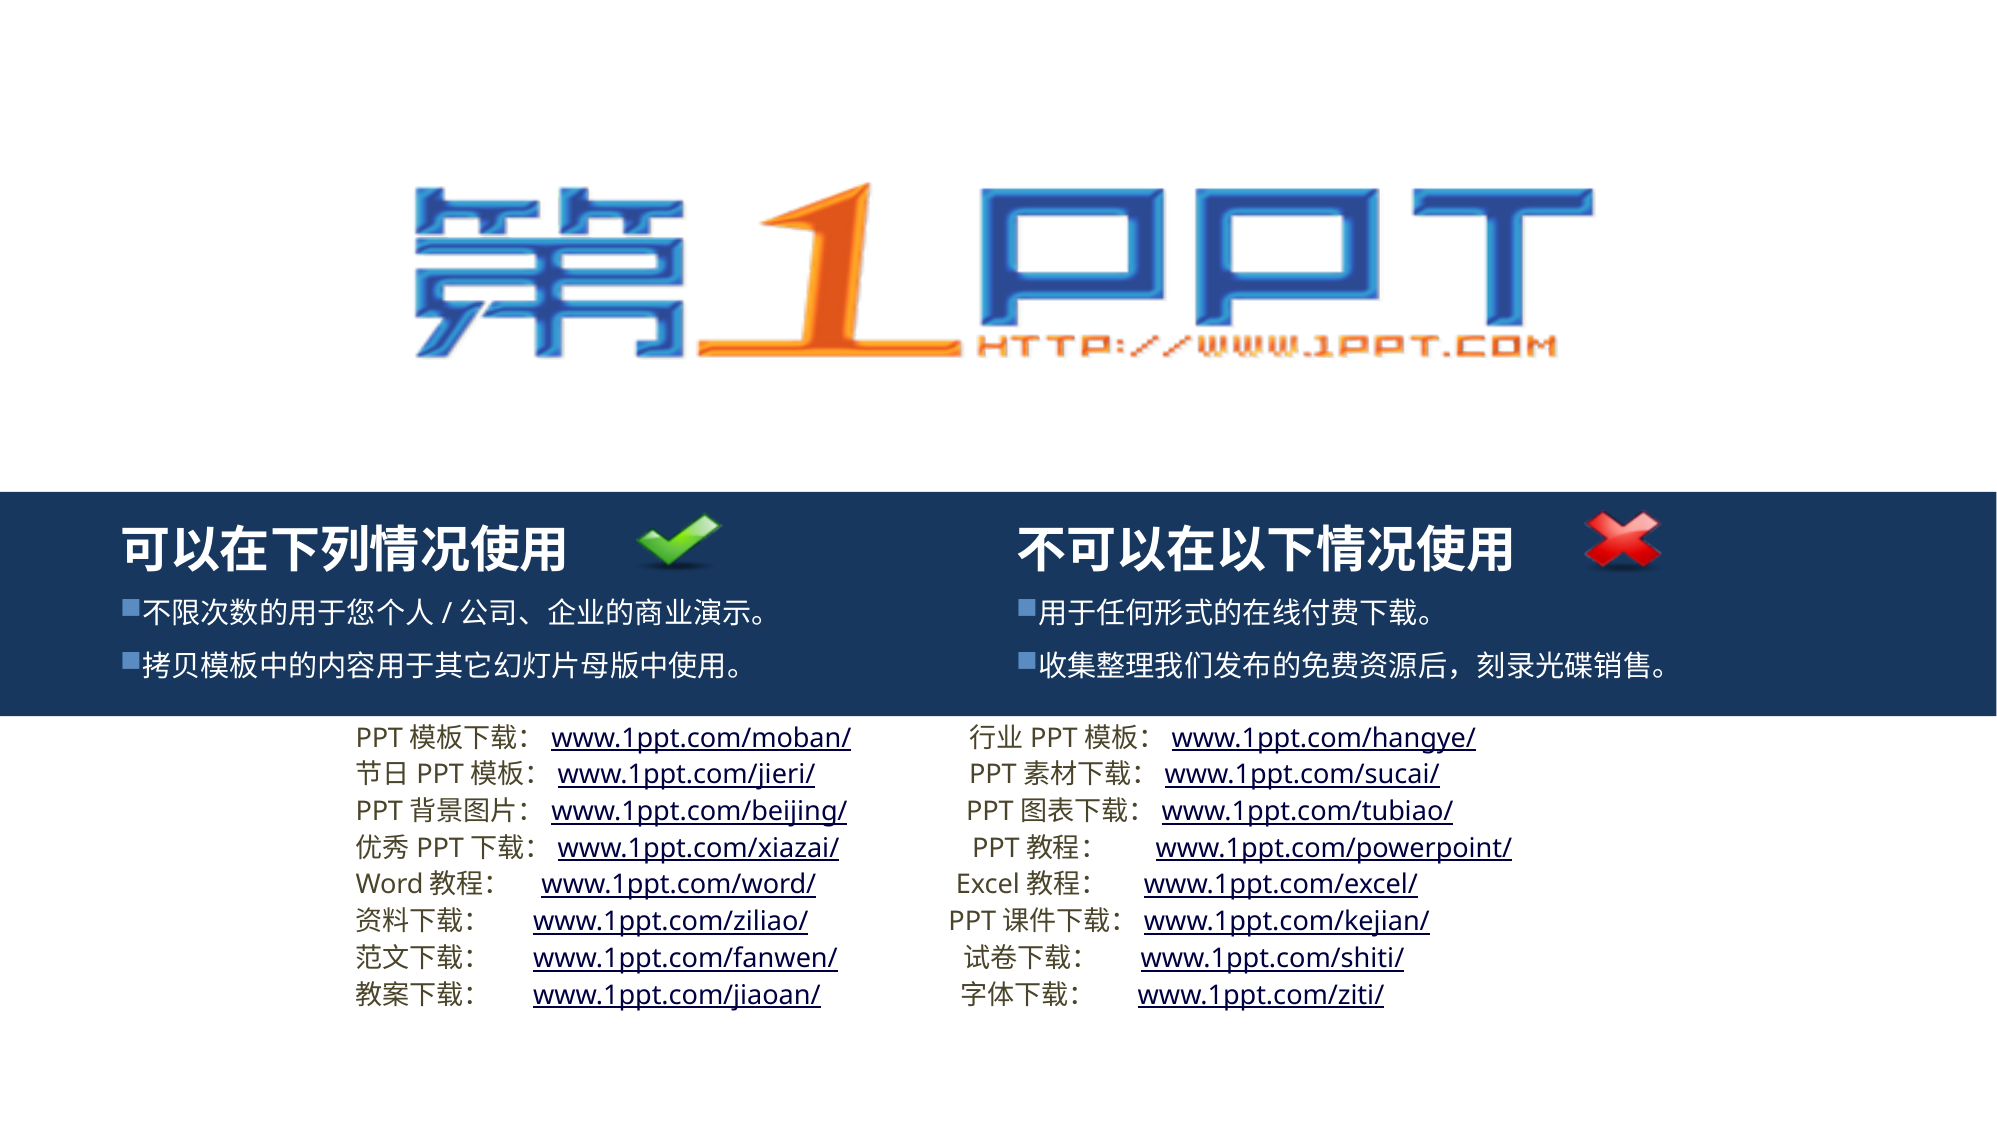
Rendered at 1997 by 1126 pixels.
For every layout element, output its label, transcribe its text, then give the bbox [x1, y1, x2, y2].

picture [178, 51, 1863, 492]
text_box 不可以在以下情况使用 用于任何形式的在线付费下载。 收集整理我们发布的免费资源后，刻录光碟销售。 [998, 508, 1895, 762]
text_box 可以在下列情况使用 不限次数的用于您个人/公司、企业的商业演示。 拷贝模板中的内容用于其它幻灯片母版中使用。 [102, 508, 999, 774]
text_box [0, 491, 1997, 717]
picture [1579, 507, 1666, 573]
picture [636, 507, 723, 573]
text_box PPT模板下载：www.1ppt.com/moban/ 行业PPT模板：www.1ppt.com/hangye/ 节日PPT模板：www.1ppt.com/jieri/ PPT素材下载：www.1ppt.com/sucai/ PPT背景图片：www.1ppt.com/beijing/ PPT图表下载：www.1ppt.com/tubiao/ 优秀PPT下载：www.1ppt.com/xiazai/ PPT教程： www.1ppt.com/powerpoint/ Word教程： www.1ppt.com/word/ Excel教程： www.1ppt.com/excel/ 资料下载： www.1ppt.com/ziliao/ PPT课件下载：www.1ppt.com/kejian/ 范文下载： www.1ppt.com/fanwen/ 试卷下载： www.1ppt.com/shiti/ 教案下载： www.1ppt.com/jiaoan/ 字体下载： www.1ppt.com/ziti/ [336, 762, 1749, 1008]
